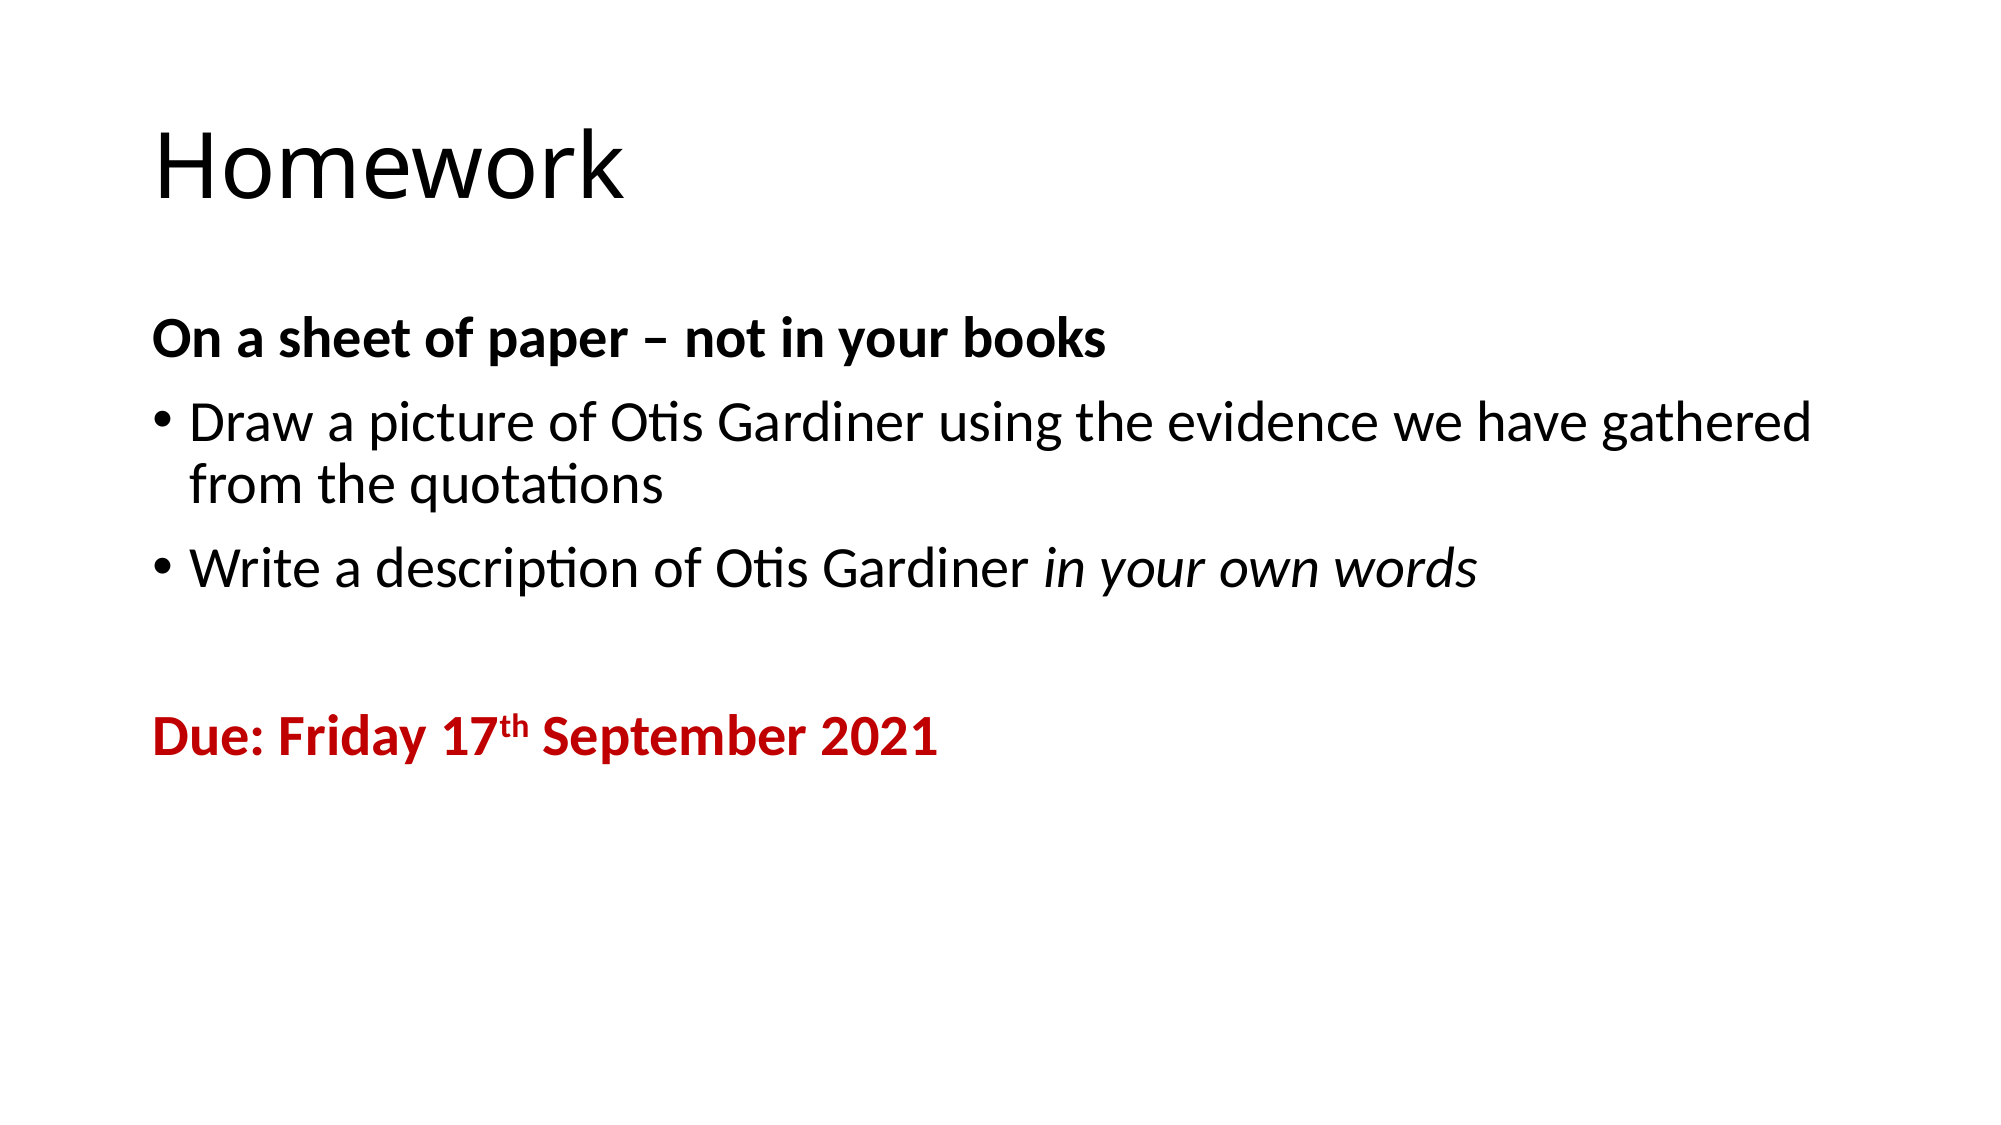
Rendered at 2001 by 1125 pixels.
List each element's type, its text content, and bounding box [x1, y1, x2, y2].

title Homework [137, 59, 1863, 278]
list On a sheet of paper – not in your books Draw a picture of Otis Gardiner using the evidence we have gathered from the quotations Write a description of Otis Gardiner in your own words Due: Friday 17th September 2021 [137, 299, 1863, 1014]
